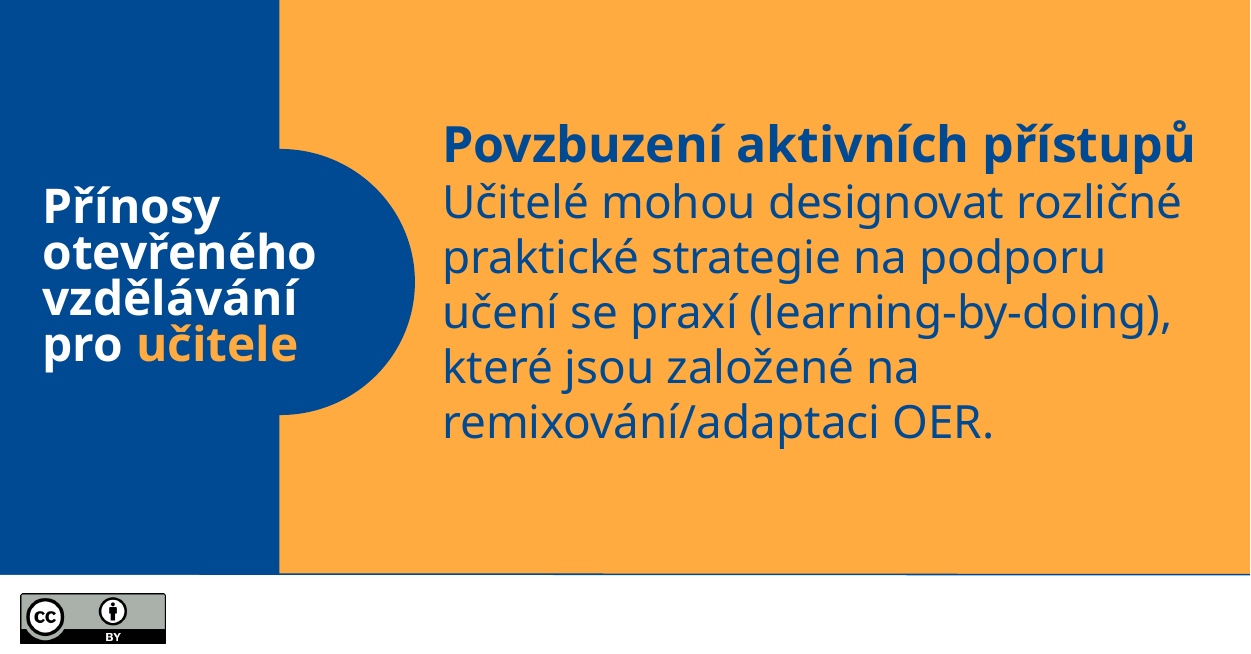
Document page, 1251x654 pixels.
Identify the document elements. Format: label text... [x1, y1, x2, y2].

text_box [0, 582, 1250, 654]
text_box [0, 0, 280, 573]
text_box Přínosy otevřeného vzdělávání pro učitele [27, 171, 368, 386]
text_box [206, 148, 355, 171]
text_box Povzbuzení aktivních přístupů Učitelé mohou designovat rozličné praktické strategie na podporu učení se praxí (learning-by-doing), které jsou založené na remixování/adaptaci OER. [427, 97, 1239, 463]
text_box [368, 181, 415, 383]
text_box [196, 386, 365, 416]
picture [20, 592, 166, 645]
